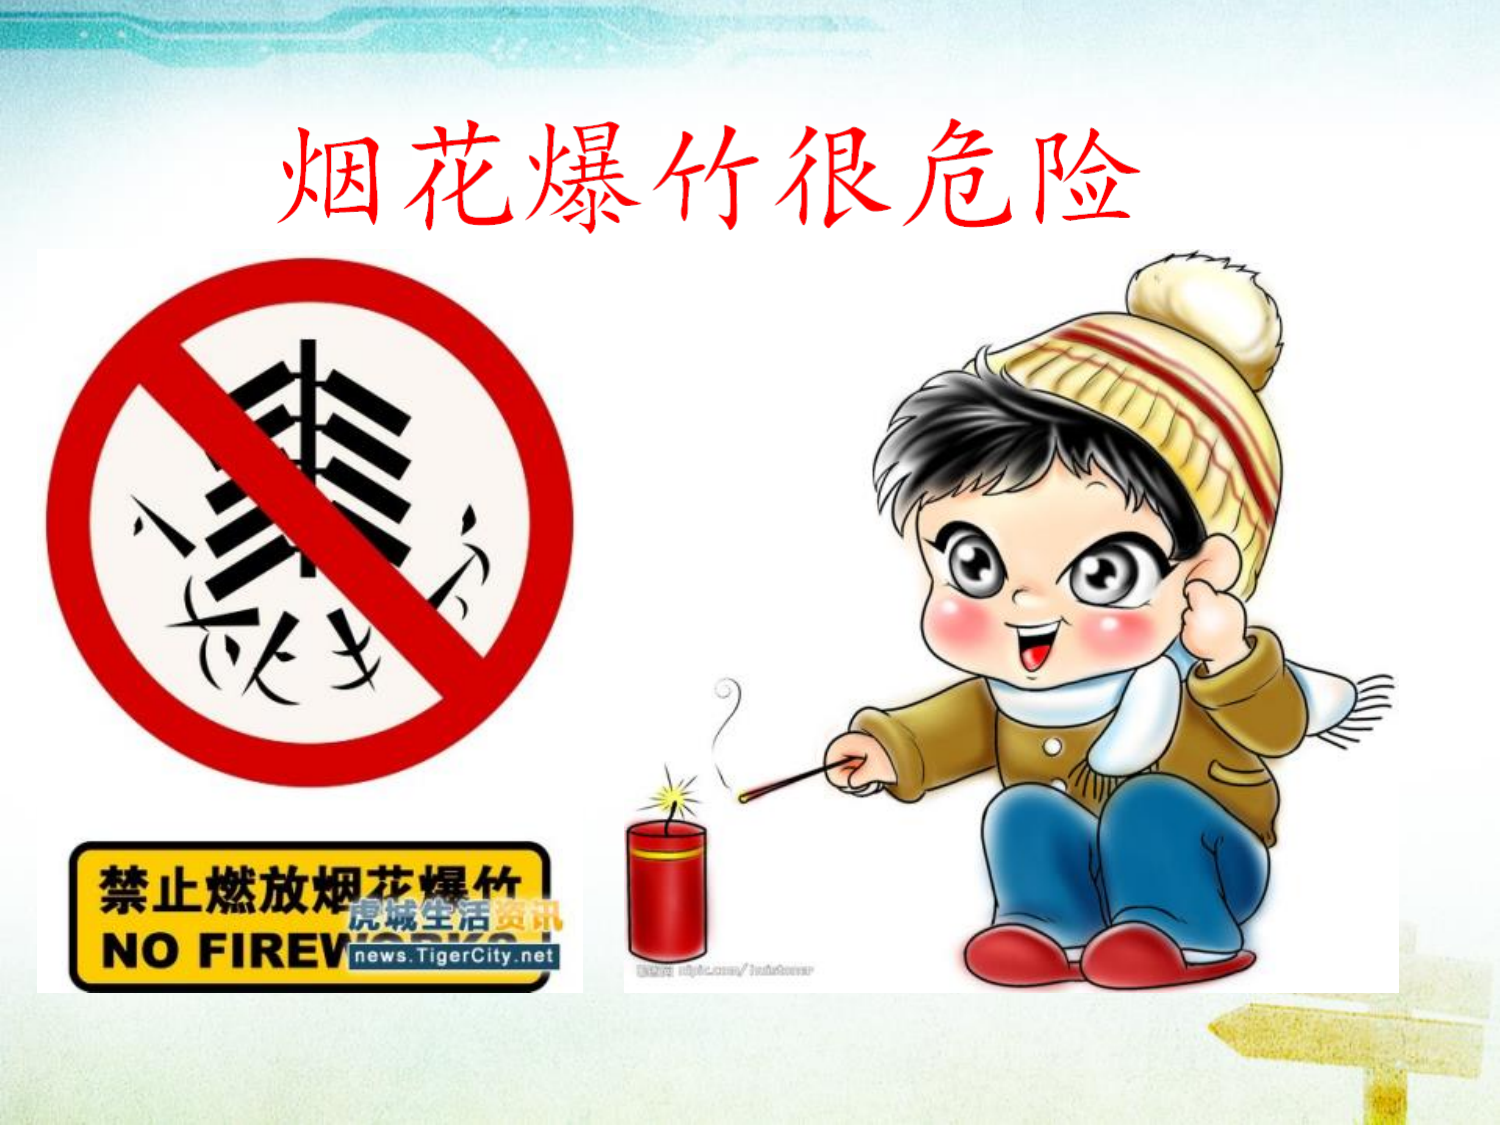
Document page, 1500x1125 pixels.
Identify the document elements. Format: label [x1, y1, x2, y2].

picture [0, 0, 1500, 1125]
list [624, 249, 1399, 993]
